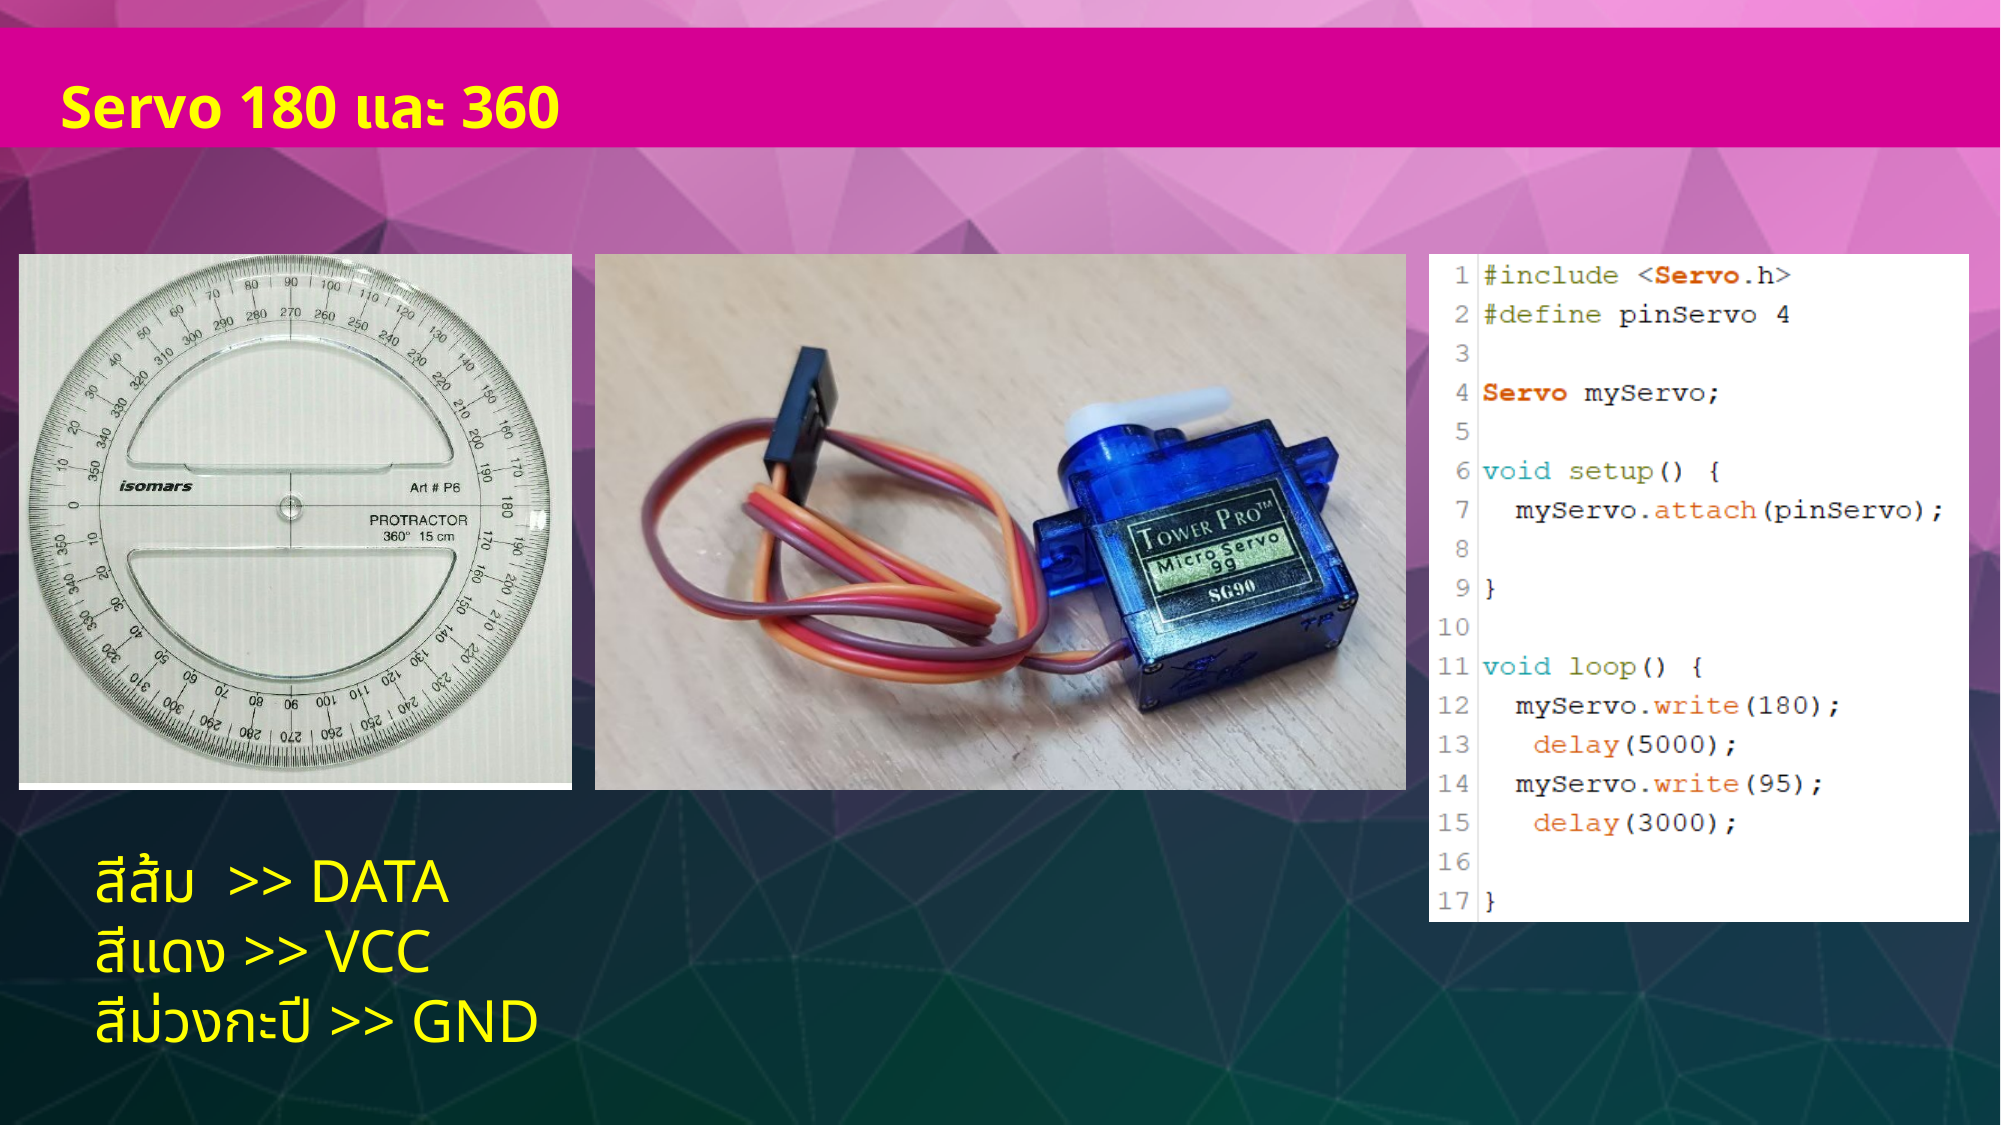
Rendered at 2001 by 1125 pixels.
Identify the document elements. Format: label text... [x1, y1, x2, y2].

text_box Servo 180 และ 360 [0, 27, 2000, 148]
text_box สีส้ม >> DATA สีแดง >> VCC สีม่วงกะปี >> GND [79, 837, 813, 1062]
picture [0, 0, 2001, 1125]
